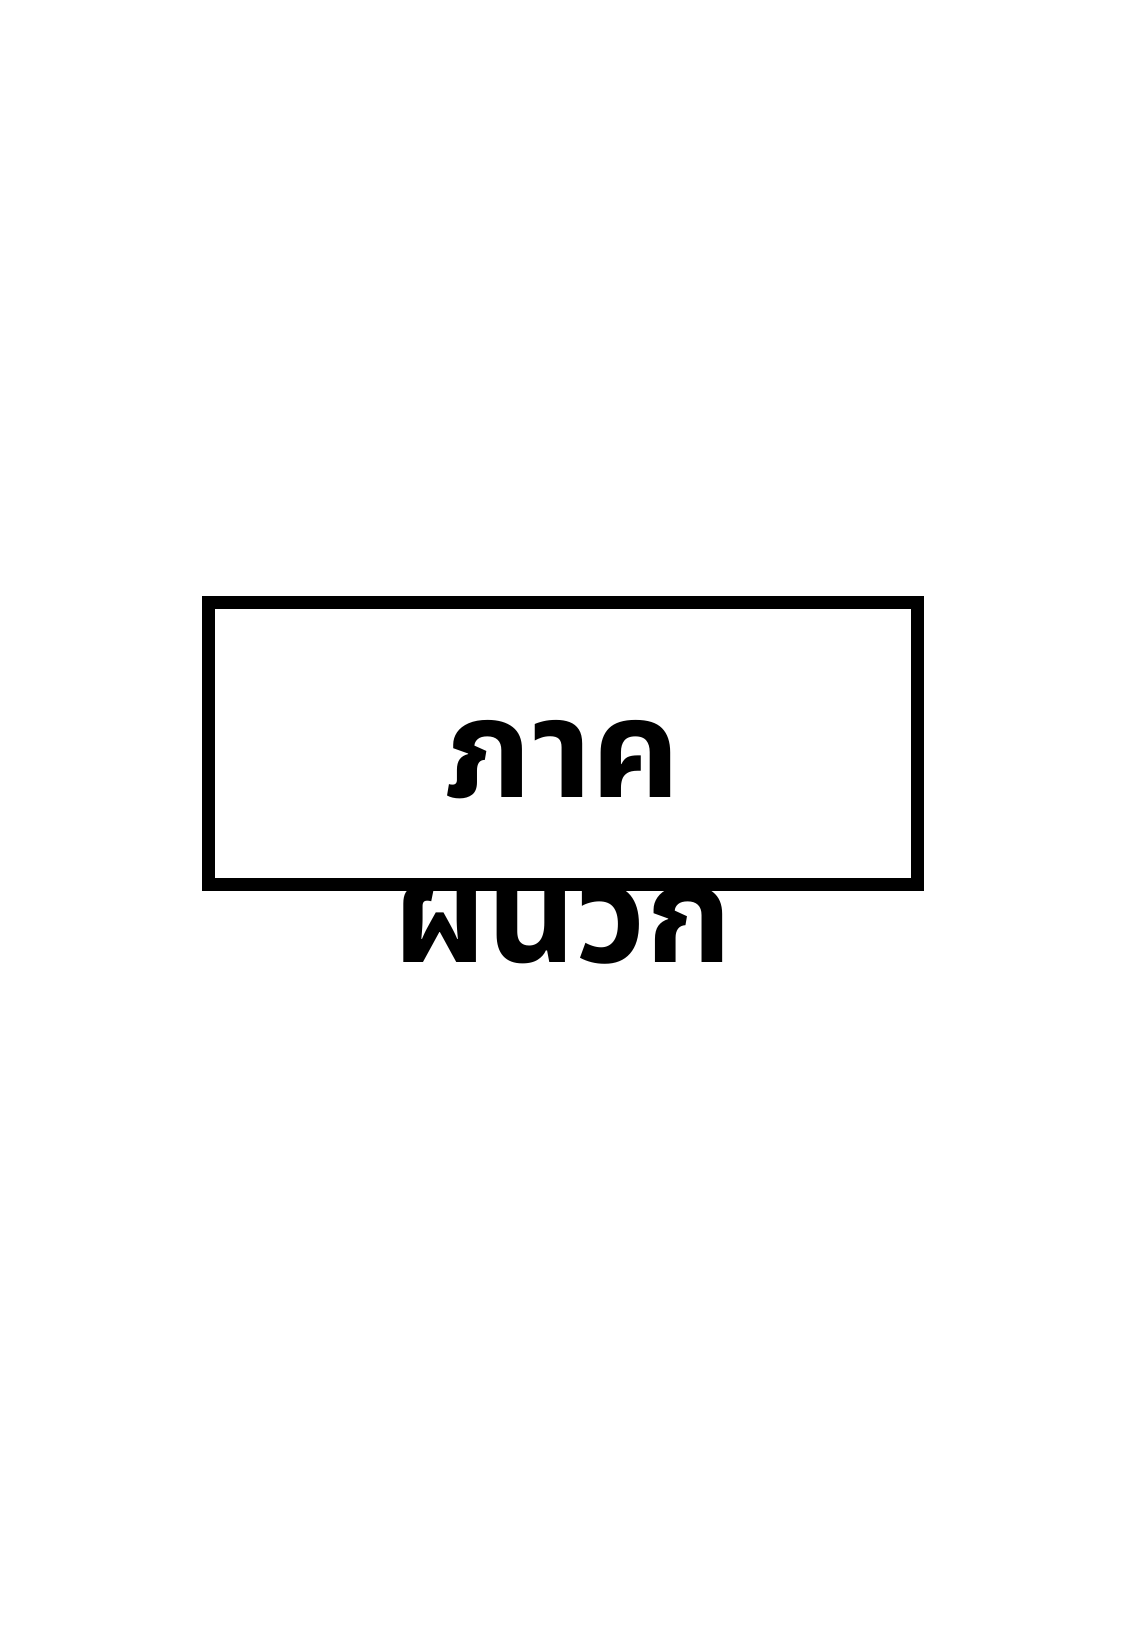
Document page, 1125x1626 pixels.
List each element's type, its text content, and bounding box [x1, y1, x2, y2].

text_box ภาคผนวก [288, 886, 838, 998]
text_box [207, 601, 919, 886]
